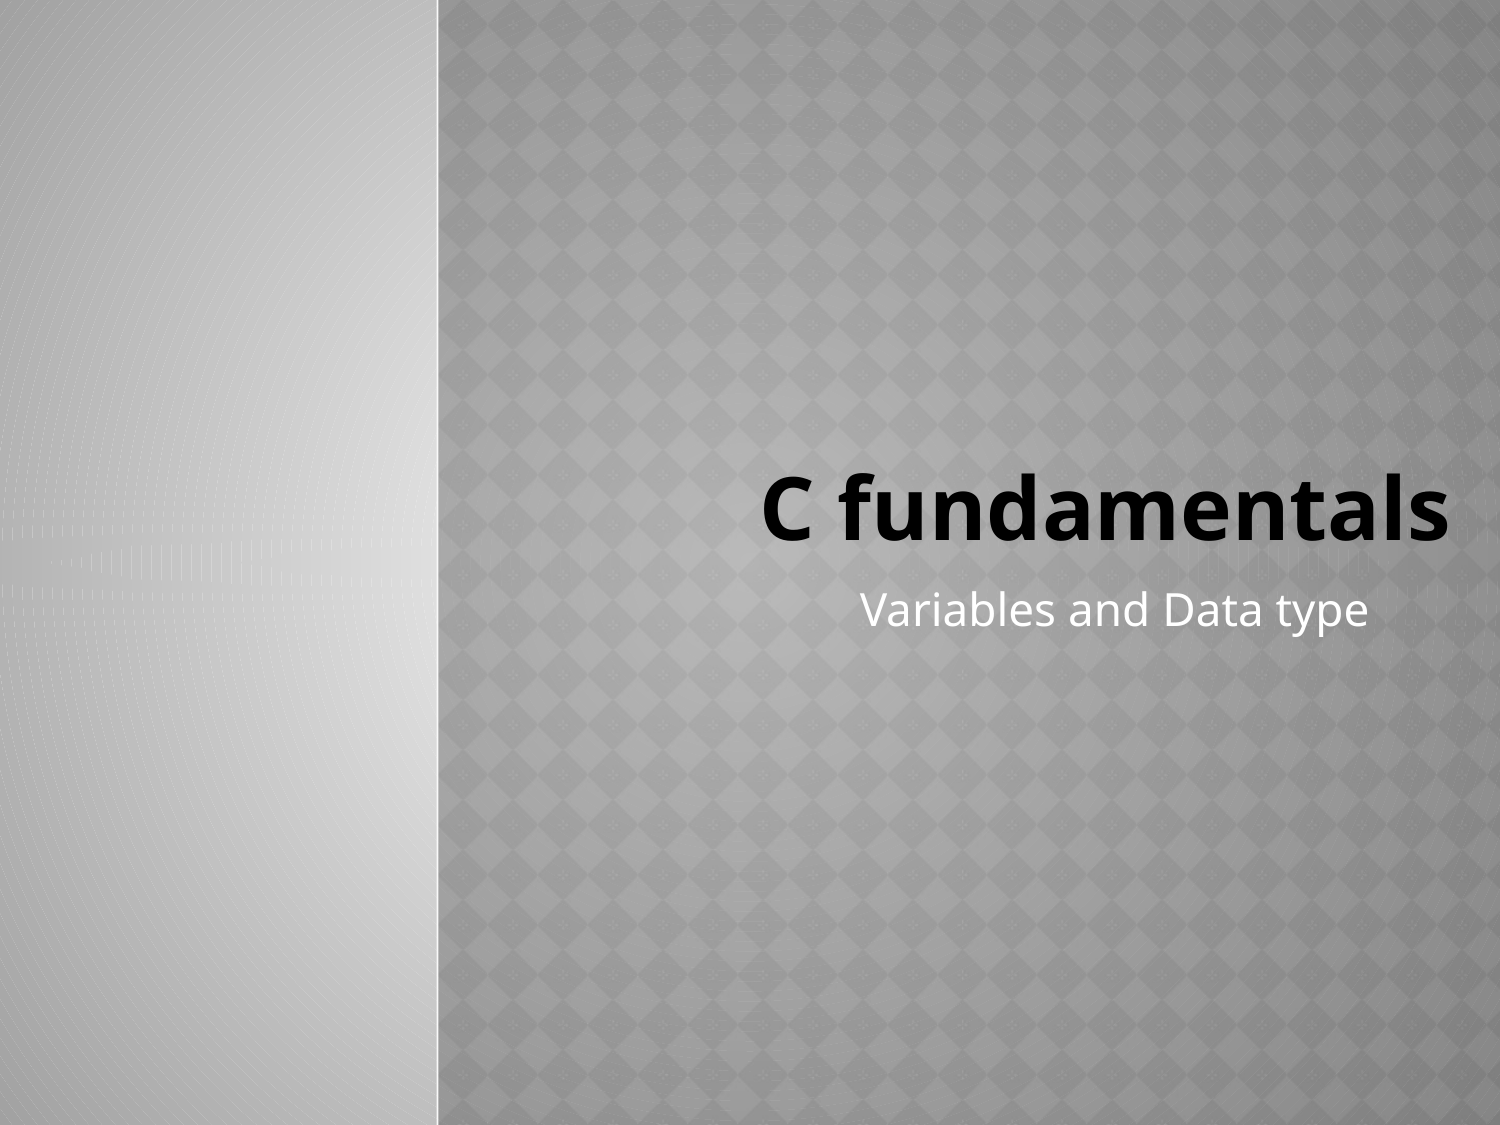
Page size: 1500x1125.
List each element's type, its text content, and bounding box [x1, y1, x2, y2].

subtitle Variables and Data type [550, 580, 1390, 762]
title C fundamentals [478, 87, 1459, 558]
